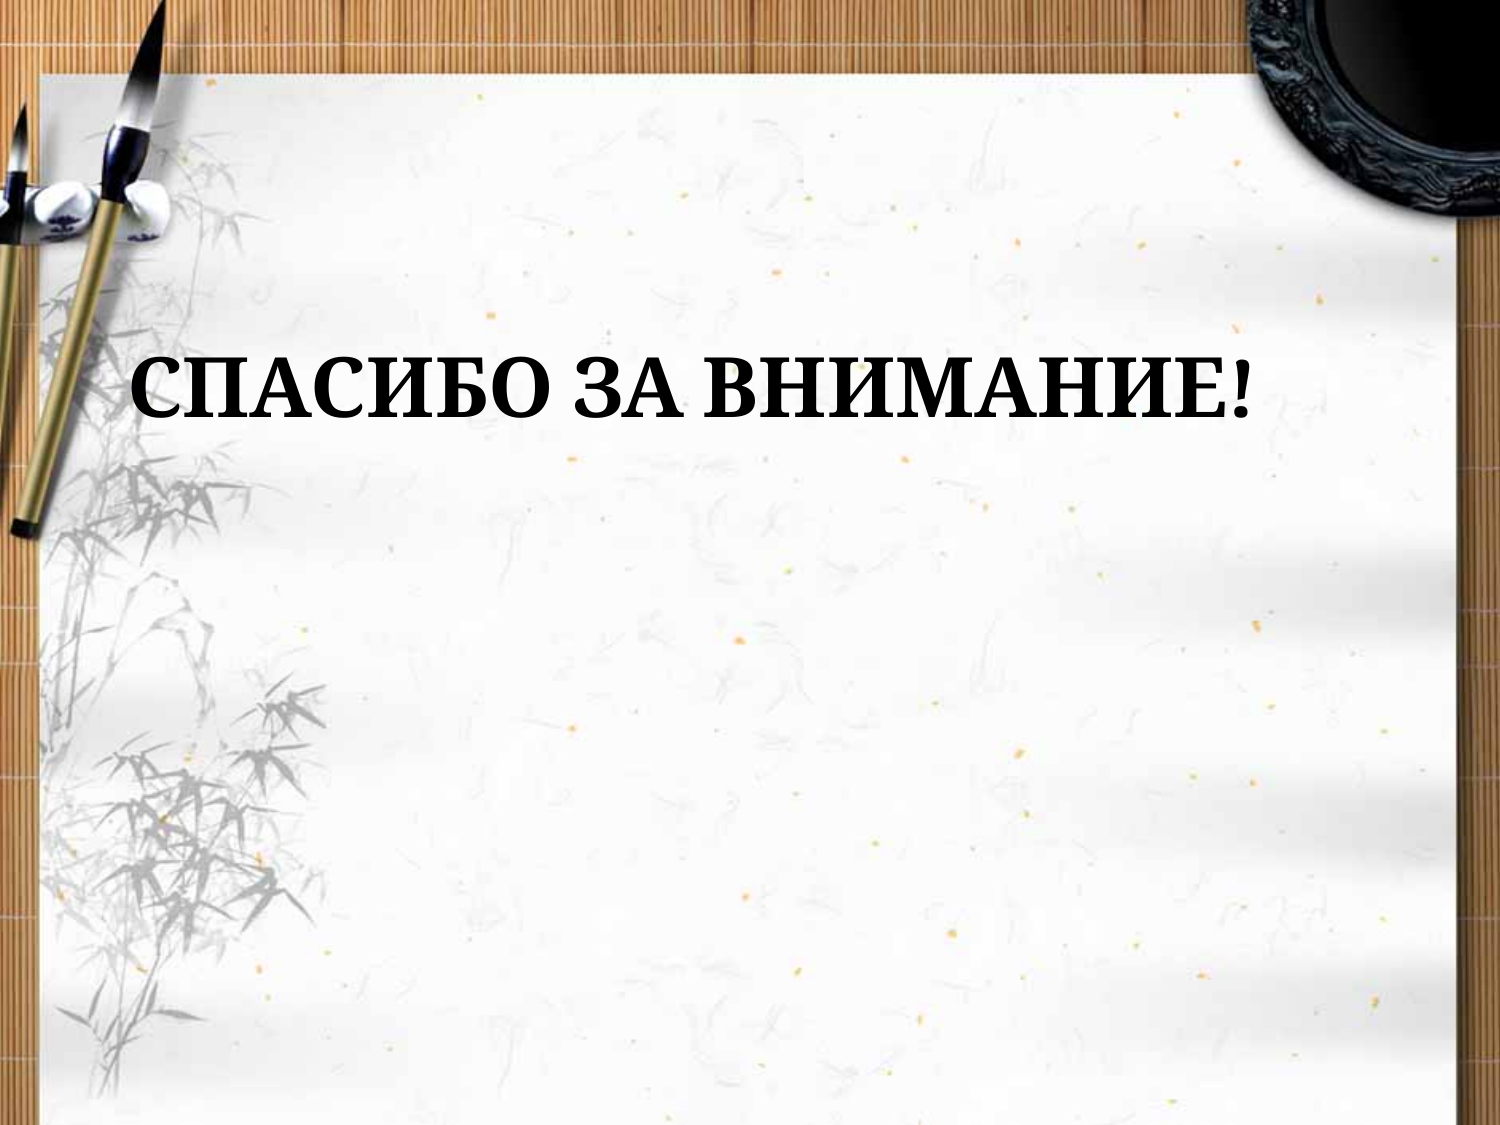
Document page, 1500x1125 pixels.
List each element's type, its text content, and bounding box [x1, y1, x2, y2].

title Спасибо за внимание! [112, 326, 1388, 550]
picture [0, 0, 1500, 1125]
